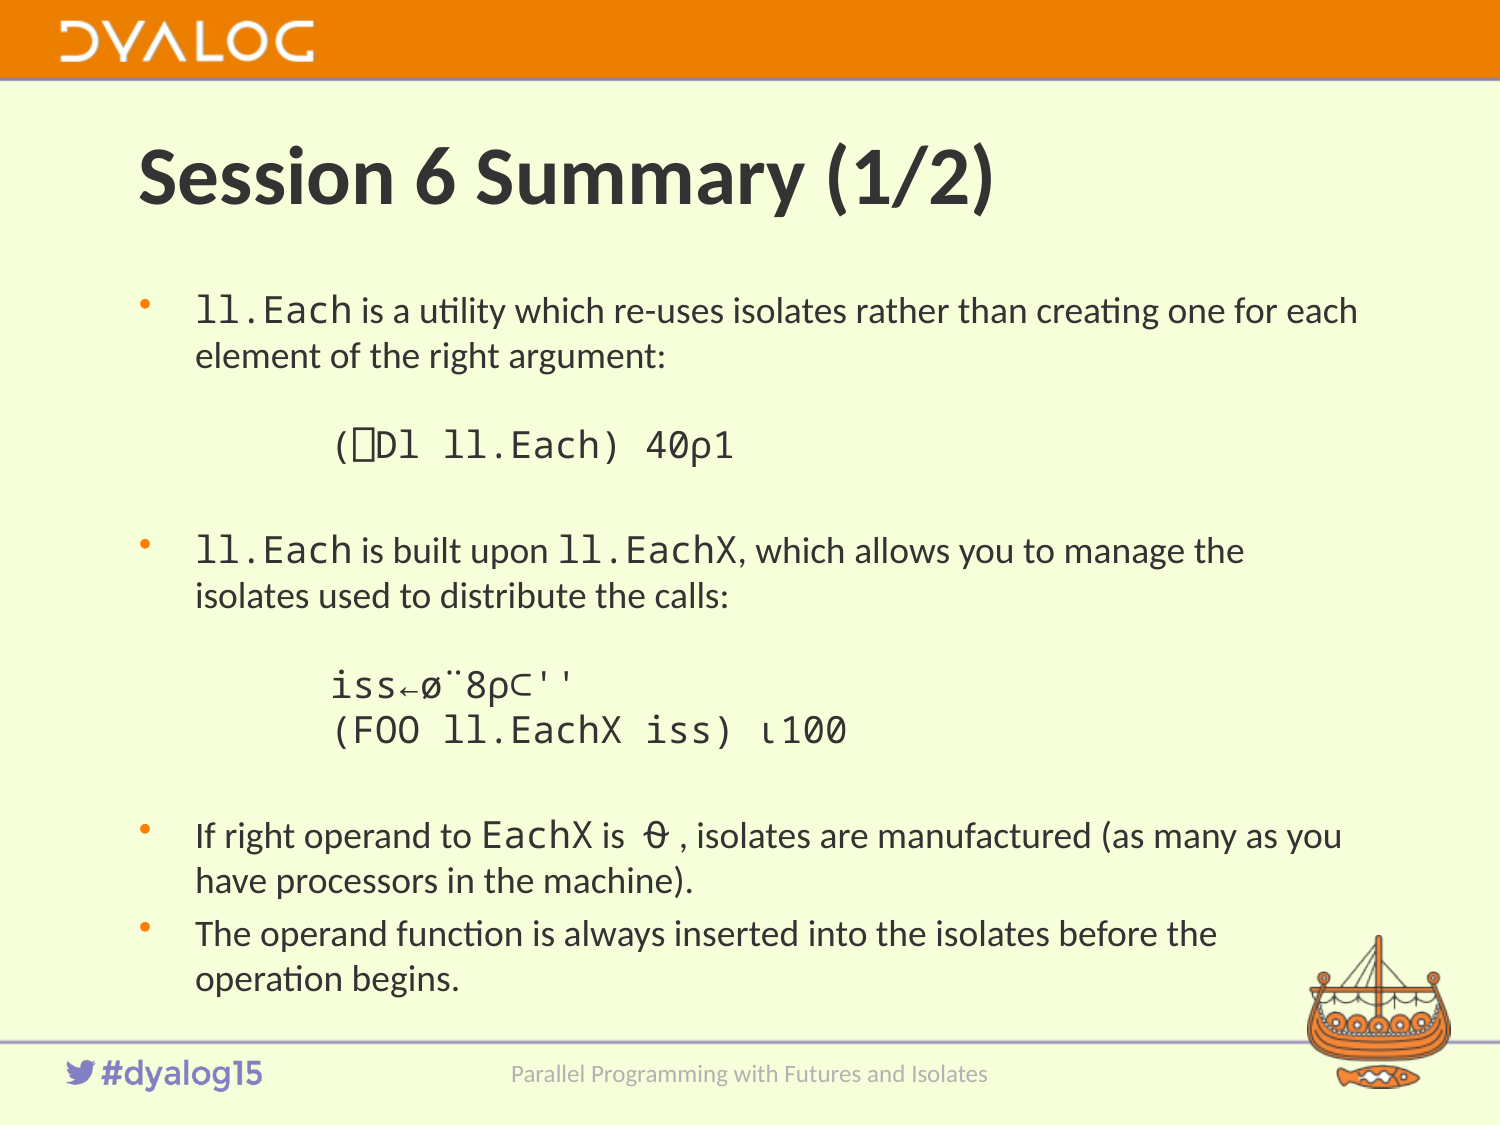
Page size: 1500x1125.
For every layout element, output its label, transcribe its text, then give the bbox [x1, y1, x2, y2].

footer Parallel Programming with Futures and Isolates [395, 1042, 1105, 1103]
title Session 6 Summary (1/2) [123, 113, 1376, 254]
list ll.Each is a utility which re-uses isolates rather than creating one for each element of the right argument: (⎕Dl ll.Each) 40⍴1 ll.Each is built upon ll.EachX, which allows you to manage the isolates used to distribute the calls: iss←ø¨8⍴⊂'' (FOO ll.EachX iss) ⍳100 If right operand to EachX is ⍬, isolates are manufactured (as many as you have processors in the machine). The operand function is always inserted into the isolates before the operation begins. [123, 278, 1376, 988]
picture [0, 0, 1500, 1125]
